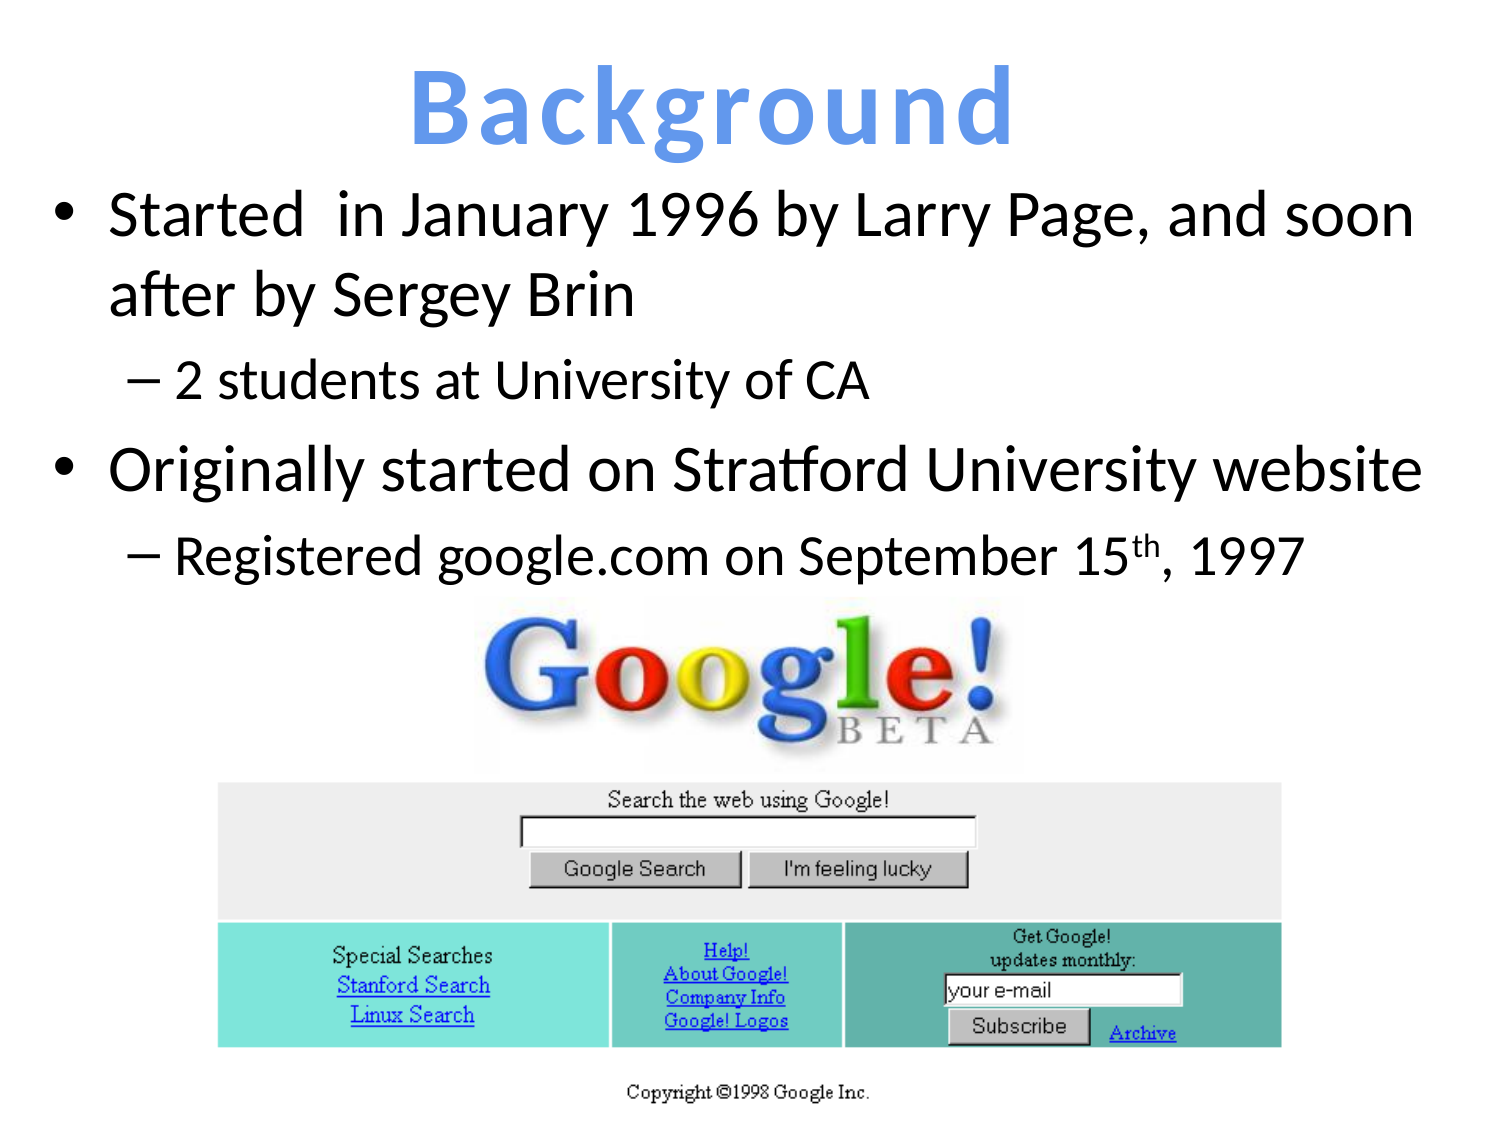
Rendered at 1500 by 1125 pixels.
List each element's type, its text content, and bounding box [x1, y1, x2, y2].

text_box Background [393, 24, 1033, 175]
list Started in January 1996 by Larry Page, and soon after by Sergey Brin 2 students at University of CA Originally started on Stratford University website Registered google.com on September 15th, 1997 [37, 162, 1500, 693]
picture [140, 574, 1360, 1125]
